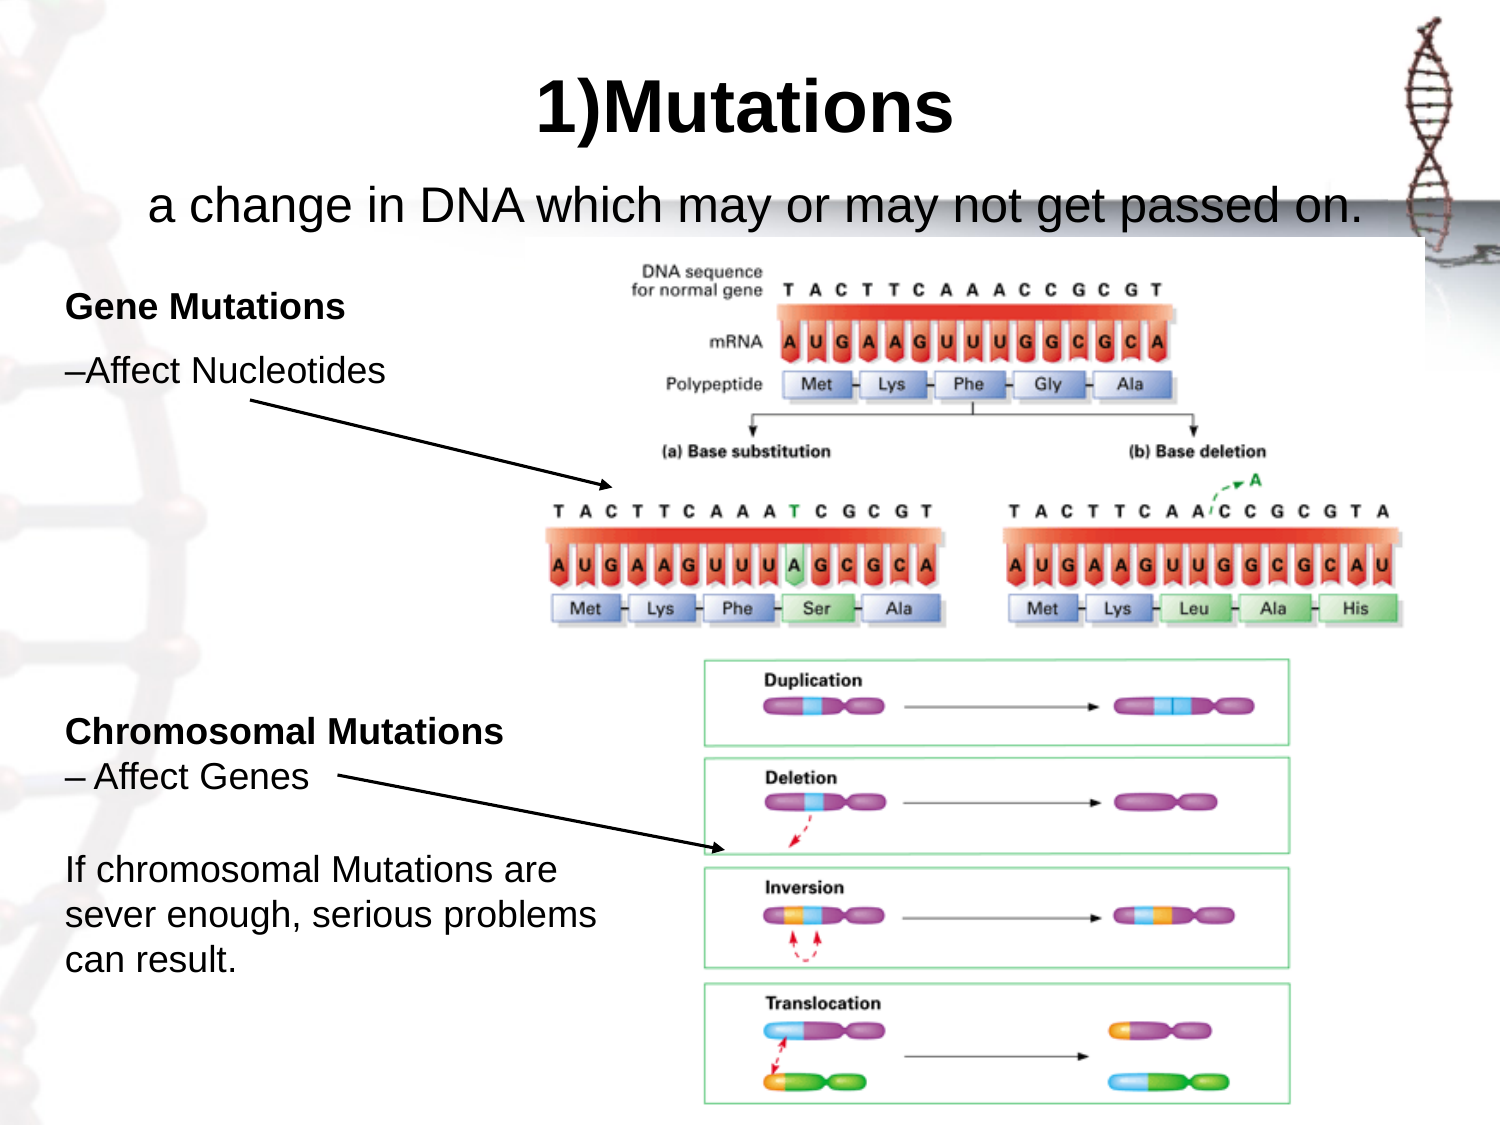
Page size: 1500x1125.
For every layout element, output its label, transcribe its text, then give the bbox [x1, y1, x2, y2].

text_box Mutations a change in DNA which may or may not get passed on. [87, 50, 1425, 240]
picture [0, 0, 1500, 1125]
text_box Gene Mutations –Affect Nucleotides [50, 274, 450, 399]
text_box If chromosomal Mutations are sever enough, serious problems can result. [49, 837, 663, 988]
text_box Chromosomal Mutations – Affect Genes [50, 699, 538, 805]
